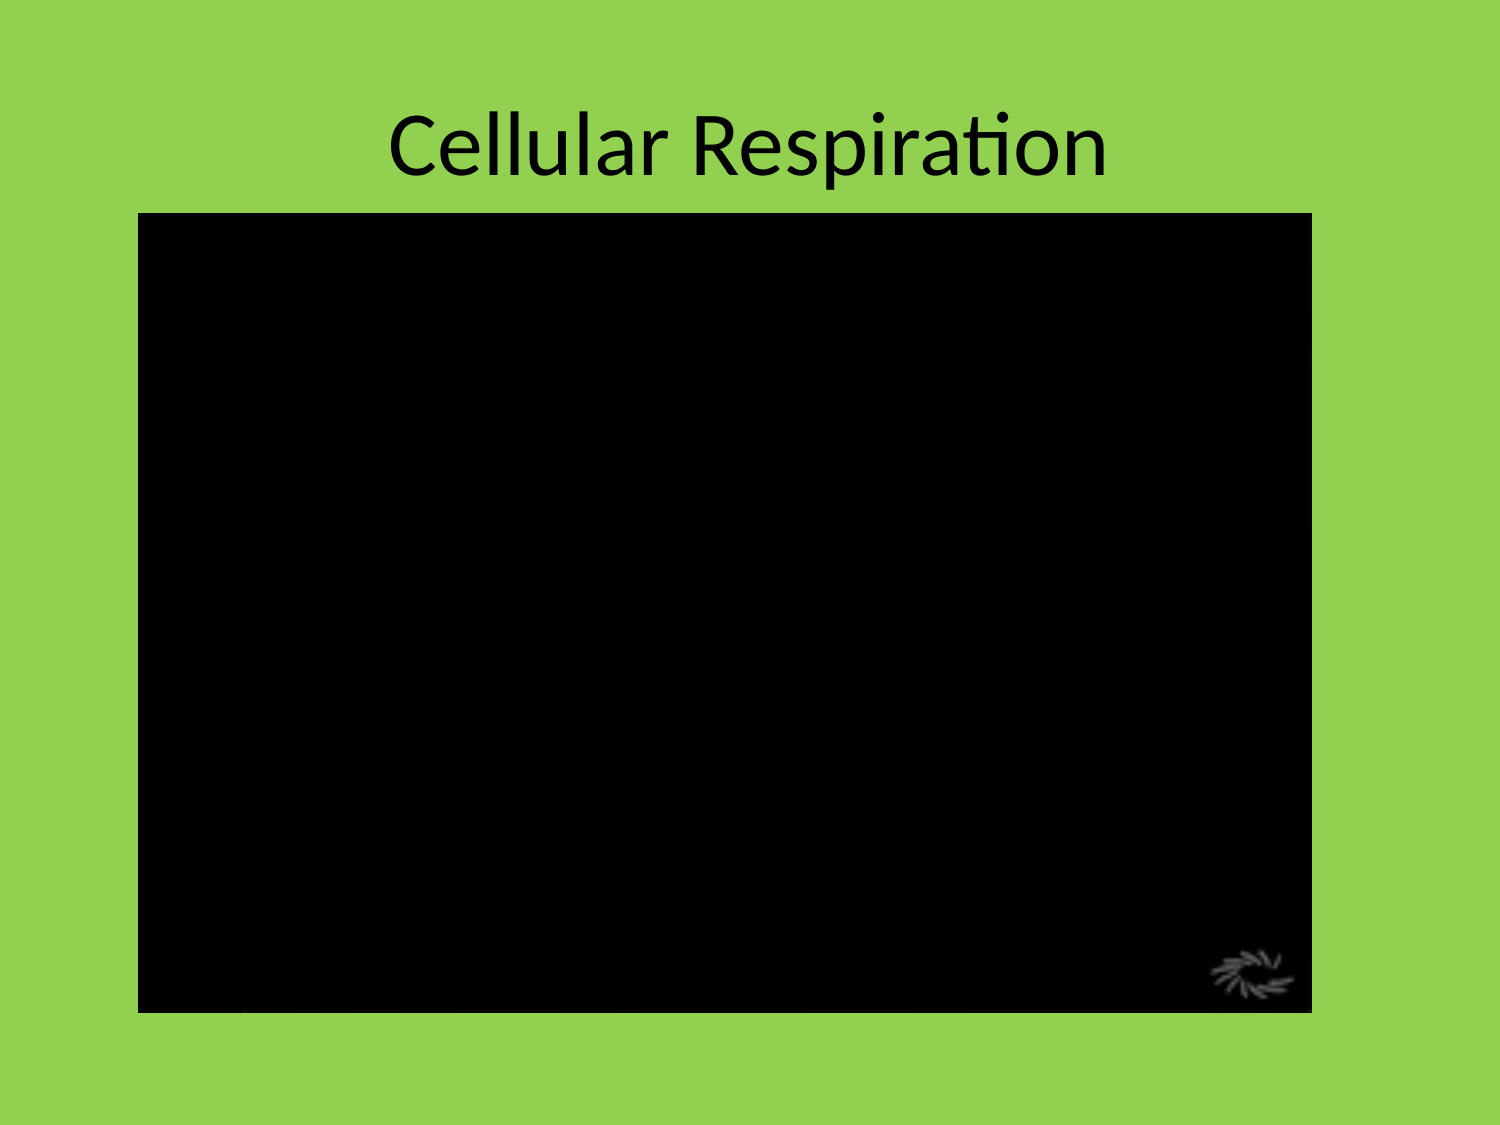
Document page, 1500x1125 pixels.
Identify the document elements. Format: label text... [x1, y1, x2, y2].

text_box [137, 212, 1313, 1014]
title Cellular Respiration [75, 45, 1425, 233]
